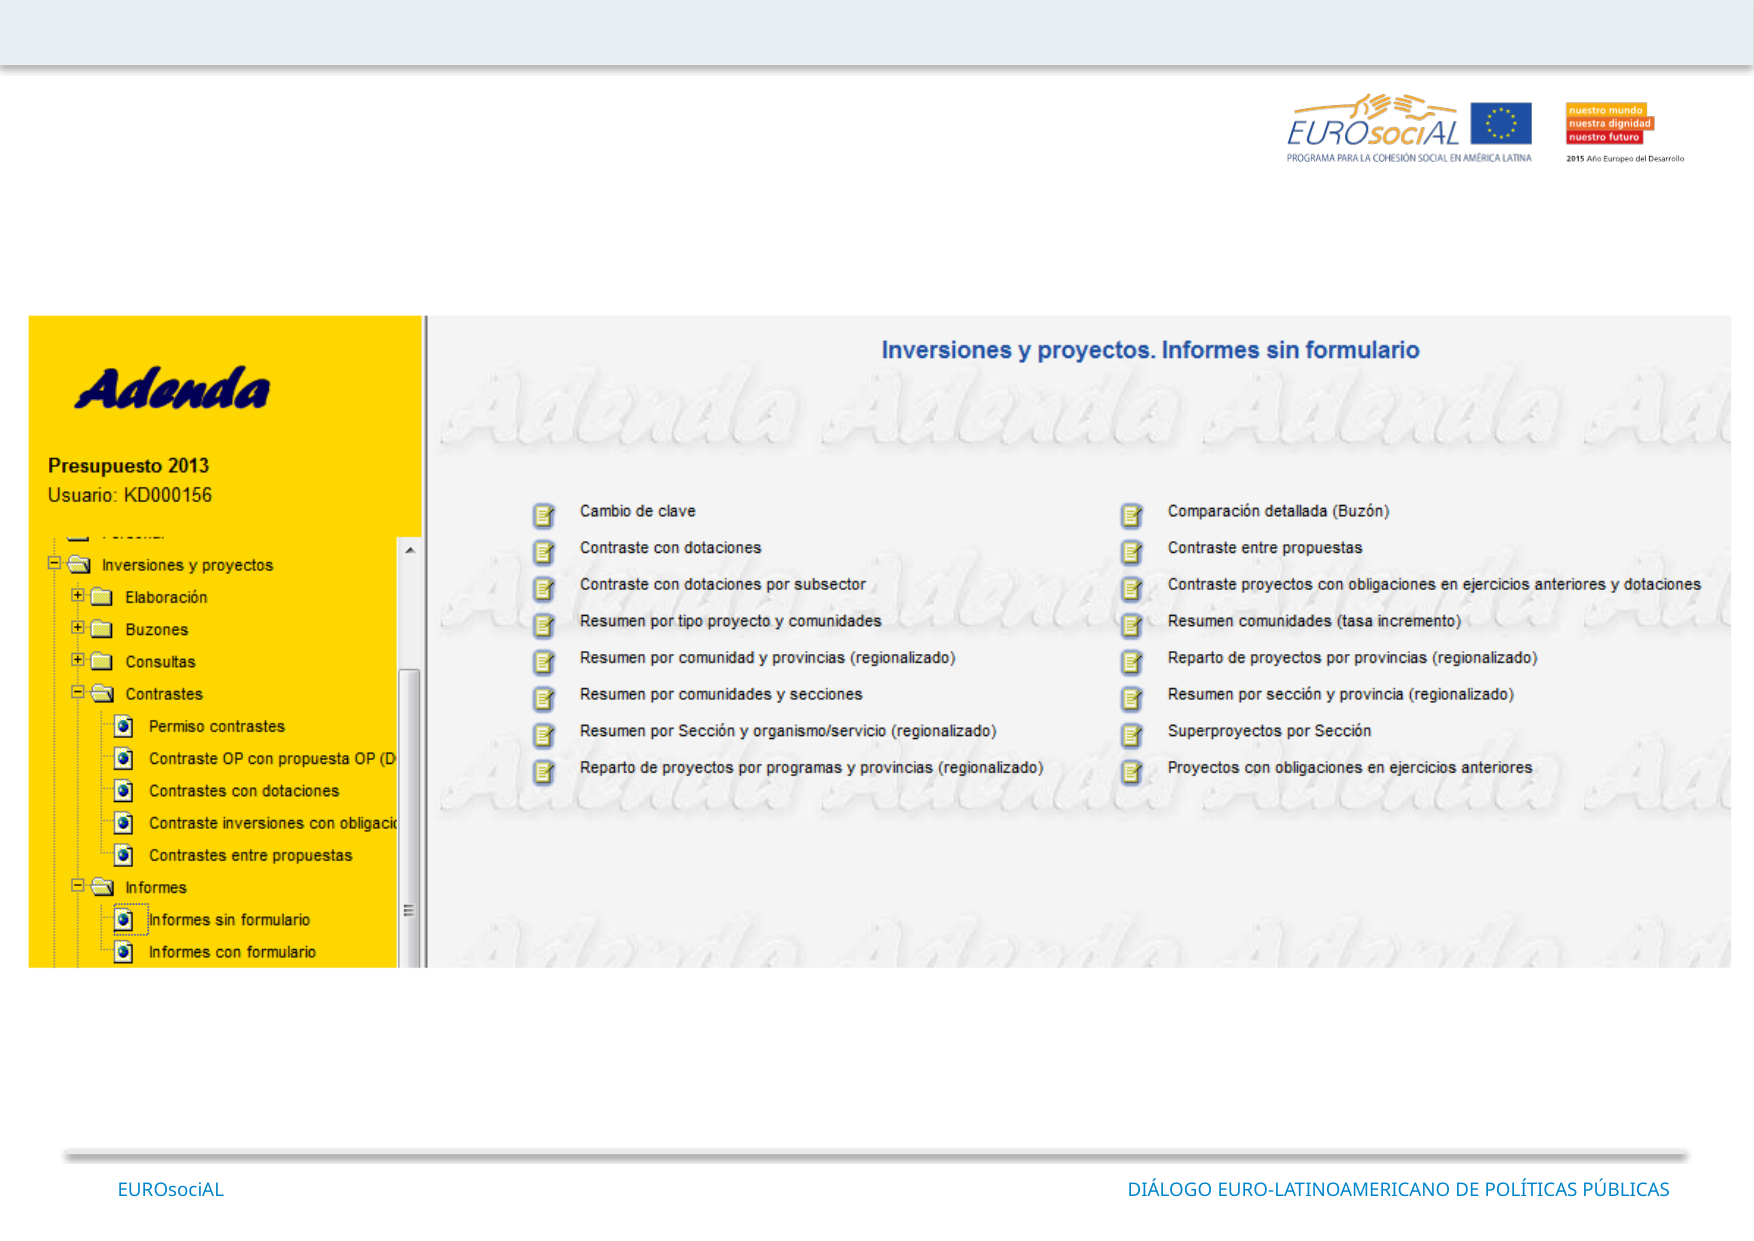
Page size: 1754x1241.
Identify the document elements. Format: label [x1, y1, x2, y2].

picture [25, 312, 1732, 972]
picture [1278, 88, 1692, 173]
